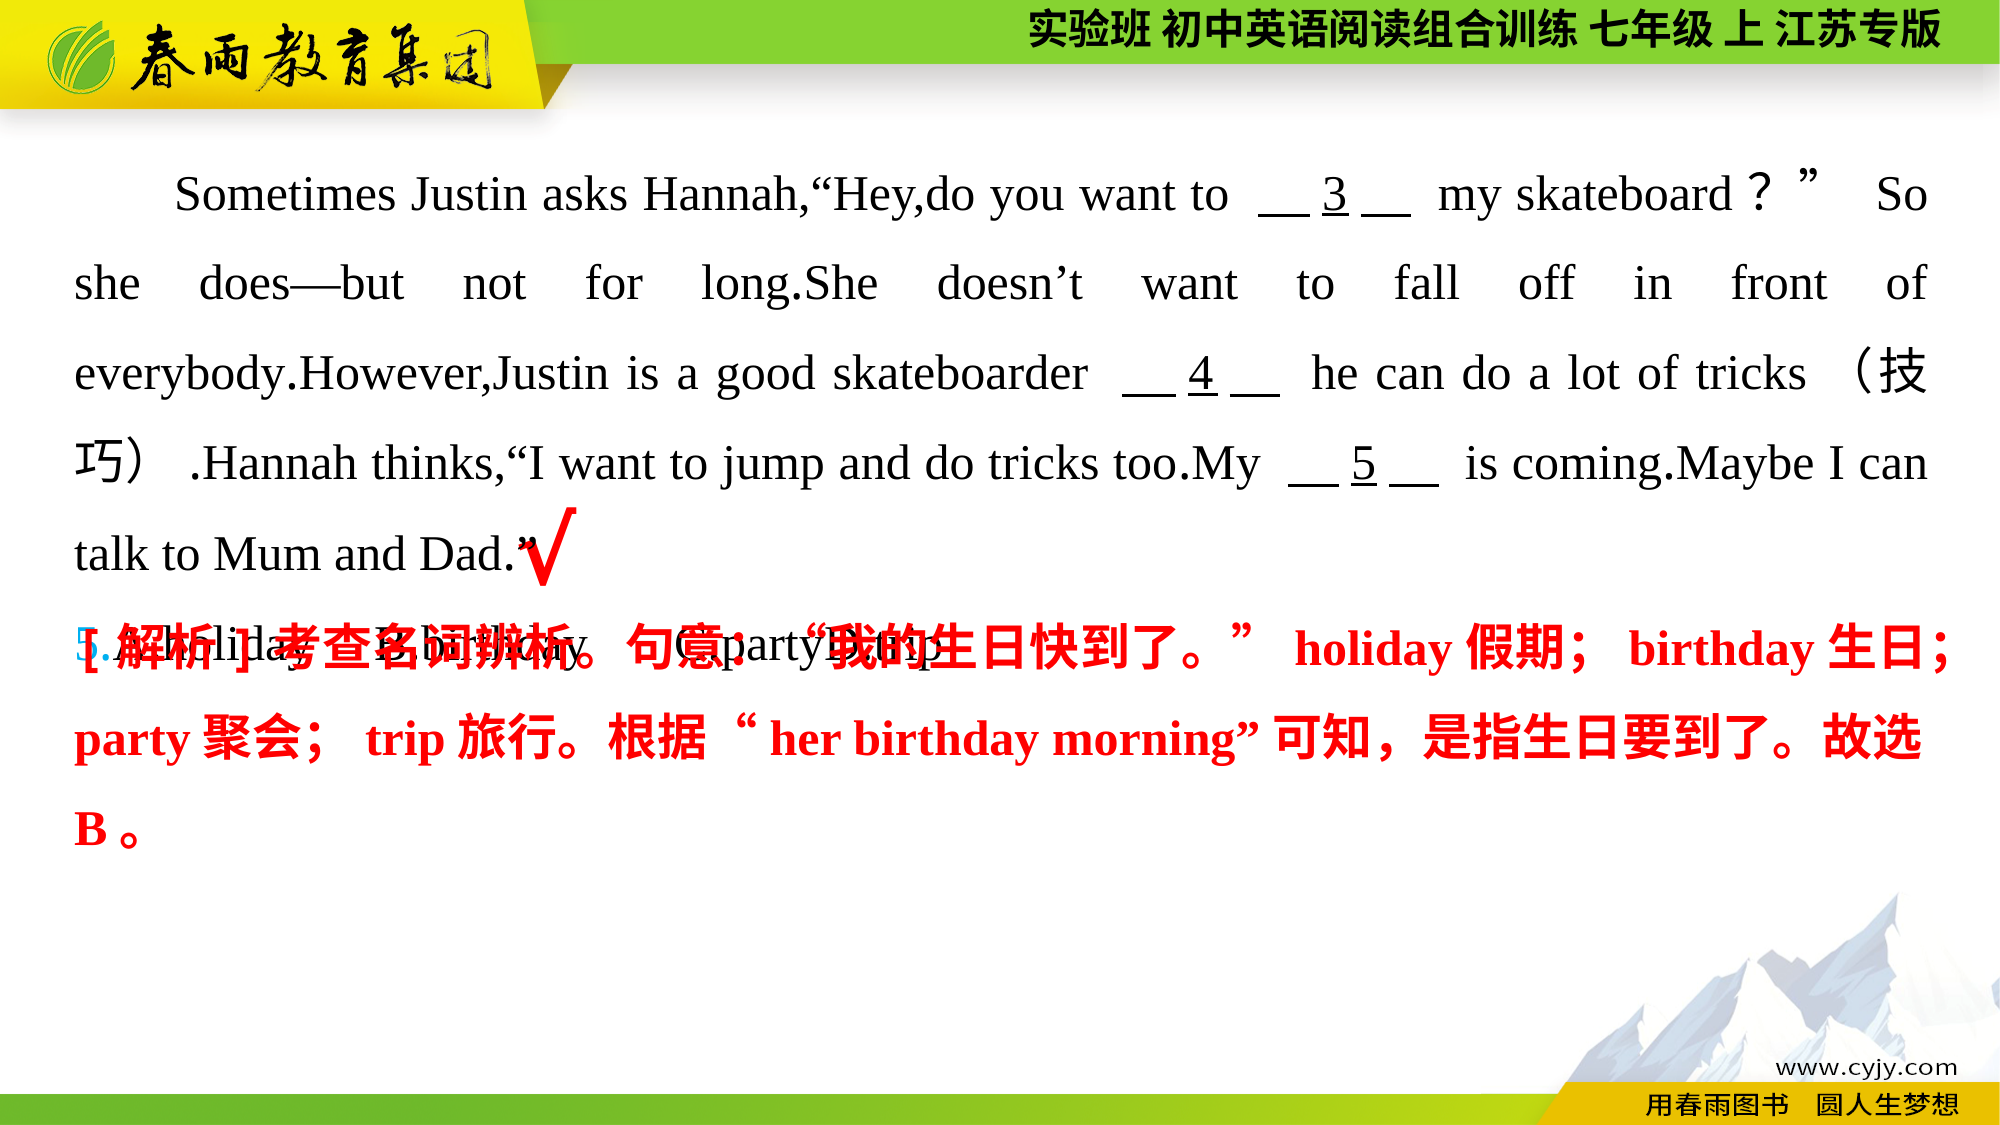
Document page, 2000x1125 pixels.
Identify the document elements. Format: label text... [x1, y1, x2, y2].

list Sometimes Justin asks Hannah,“Hey,do you want to 3 my skateboard？” So she does—but not for long.She doesn’t want to fall off in front of everybody.However,Justin is a good skateboarder 4 he can do a lot of tricks（技巧）.Hannah thinks,“I want to jump and do tricks too.My 5 is coming.Maybe I can talk to Mum and Dad.” 5.A.holiday B.birthday C.party D.trip [59, 122, 1944, 577]
text_box [解析]考查名词辨析。句意：“我的生日快到了。”holiday假期；birthday生日；party聚会；trip旅行。根据“her birthday morning”可知，是指生日要到了。故选B。 [59, 577, 1944, 863]
picture [0, 0, 2000, 1125]
